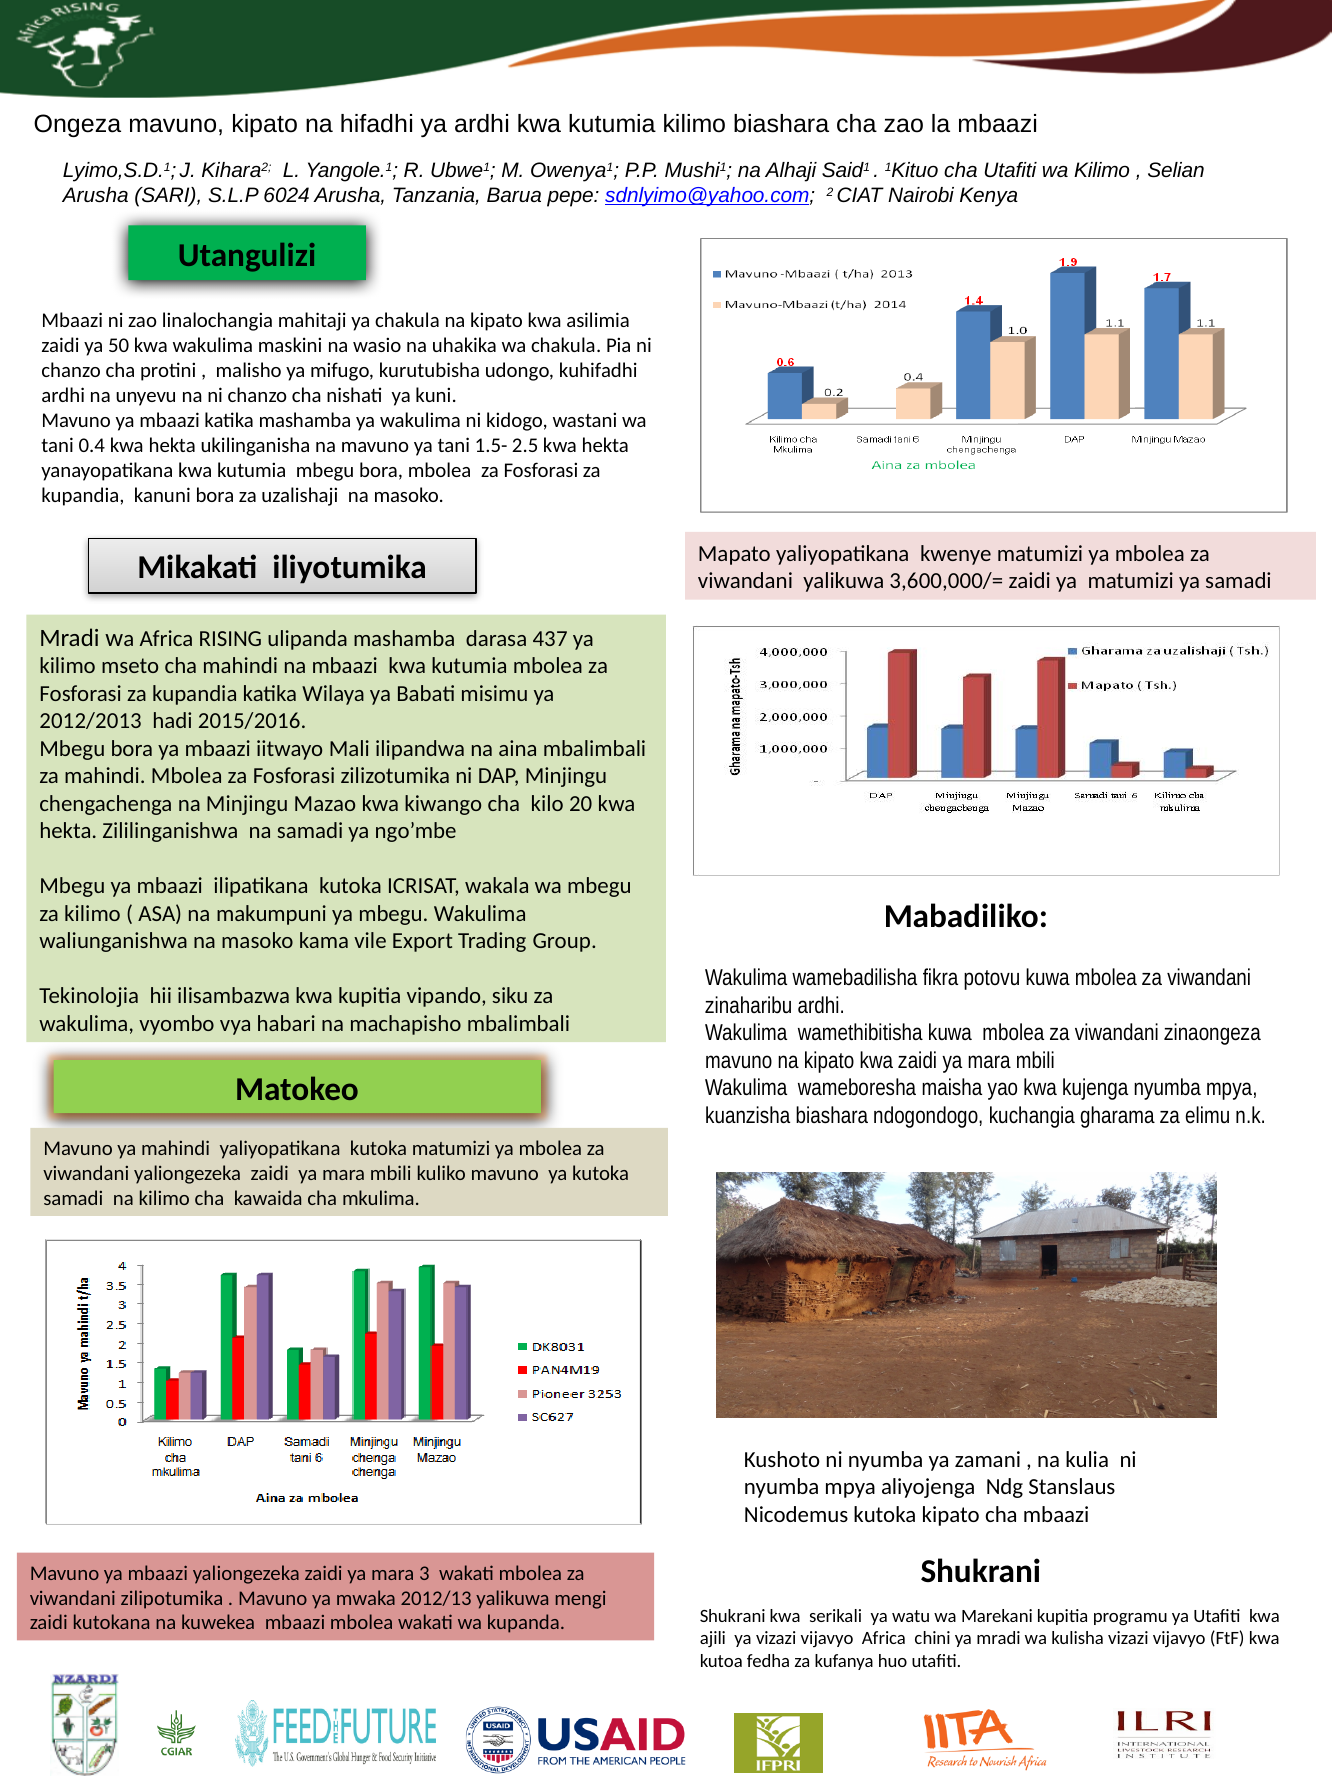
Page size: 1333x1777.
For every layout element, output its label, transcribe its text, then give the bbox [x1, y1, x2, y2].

text_box Mabadiliko: [759, 886, 1173, 942]
text_box Mavuno ya mbaazi yaliongezeka zaidi ya mara 3 wakati mbolea za viwandani zilipotumika . Mavuno ya mwaka 2012/13 yalikuwa mengi zaidi kutokana na kuwekea mbaazi mbolea wakati wa kupanda. [16, 1552, 655, 1641]
picture [50, 1673, 119, 1776]
text_box Lyimo,S.D.1; J. Kihara2; L. Yangole.1; R. Ubwe1; M. Owenya1; P.P. Mushi1; na Alhaji Said1 . 1Kituo cha Utafiti wa Kilimo , Selian Arusha (SARI), S.L.P 6024 Arusha, Tanzania, Barua pepe: sdnlyimo@yahoo.com; 2 CIAT Nairobi Kenya [50, 150, 1283, 214]
picture [43, 1237, 644, 1526]
text_box Mapato yaliyopatikana kwenye matumizi ya mbolea za viwandani yalikuwa 3,600,000/= zaidi ya matumizi ya samadi [685, 531, 1316, 600]
picture [734, 1713, 823, 1773]
text_box Shukrani kwa serikali ya watu wa Marekani kupitia programu ya Utafiti kwa ajili ya vizazi vijavyo Africa chini ya mradi wa kulisha vizazi vijavyo (FtF) kwa kutoa fedha za kufanya huo utafiti. [685, 1596, 1305, 1679]
text_box Ongeza mavuno, kipato na hifadhi ya ardhi kwa kutumia kilimo biashara cha zao la mbaazi [20, 109, 1332, 144]
picture [464, 1705, 686, 1774]
text_box Wakulima wamebadilisha fikra potovu kuwa mbolea za viwandani zinaharibu ardhi. Wakulima wamethibitisha kuwa mbolea za viwandani zinaongeza mavuno na kipato kwa zaidi ya mara mbili Wakulima wameboresha maisha yao kwa kujenga nyumba mpya, kuanzisha biashara ndogondogo, kuchangia gharama za elimu n.k. [692, 956, 1286, 1135]
picture [235, 1700, 436, 1767]
picture [153, 1707, 199, 1762]
text_box Kushoto ni nyumba ya zamani , na kulia ni nyumba mpya aliyojenga Ndg Stanslaus Nicodemus kutoka kipato cha mbaazi [730, 1437, 1231, 1534]
text_box Matokeo [53, 1060, 541, 1114]
text_box Shukrani [753, 1541, 1216, 1596]
text_box Mbaazi ni zao linalochangia mahitaji ya chakula na kipato kwa asilimia zaidi ya 50 kwa wakulima maskini na wasio na uhakika wa chakula. Pia ni chanzo cha protini , malisho ya mifugo, kurutubisha udongo, kuhifadhi ardhi na unyevu na ni chanzo cha nishati ya kuni. Mavuno ya mbaazi katika mashamba ya wakulima ni kidogo, wastani wa tani 0.4 kwa hekta ukilinganisha na mavuno ya tani 1.5- 2.5 kwa hekta yanayopatikana kwa kutumia mbegu bora, mbolea za Fosforasi za kupandia, kanuni bora za uzalishaji na masoko. [28, 300, 667, 534]
text_box Mradi wa Africa RISING ulipanda mashamba darasa 437 ya kilimo mseto cha mahindi na mbaazi kwa kutumia mbolea za Fosforasi za kupandia katika Wilaya ya Babati misimu ya 2012/2013 hadi 2015/2016. Mbegu bora ya mbaazi iitwayo Mali ilipandwa na aina mbalimbali za mahindi. Mbolea za Fosforasi zilizotumika ni DAP, Minjingu chengachenga na Minjingu Mazao kwa kiwango cha kilo 20 kwa hekta. Zililinganishwa na samadi ya ngo’mbe Mbegu ya mbaazi ilipatikana kutoka ICRISAT, wakala wa mbegu za kilimo ( ASA) na makumpuni ya mbegu. Wakulima waliunganishwa na masoko kama vile Export Trading Group. Tekinolojia hii ilisambazwa kwa kupitia vipando, siku za wakulima, vyombo vya habari na machapisho mbalimbali [26, 614, 666, 1043]
picture [715, 1171, 1217, 1418]
picture [699, 237, 1288, 514]
text_box Mavuno ya mahindi yaliyopatikana kutoka matumizi ya mbolea za viwandani yaliongezeka zaidi ya mara mbili kuliko mavuno ya kutoka samadi na kilimo cha kawaida cha mkulima. [30, 1127, 668, 1216]
text_box Utangulizi [128, 225, 366, 281]
text_box Mikakati iliyotumika [88, 538, 477, 594]
picture [921, 1708, 1048, 1772]
picture [0, 0, 1332, 101]
picture [1113, 1708, 1217, 1760]
picture [692, 625, 1281, 876]
